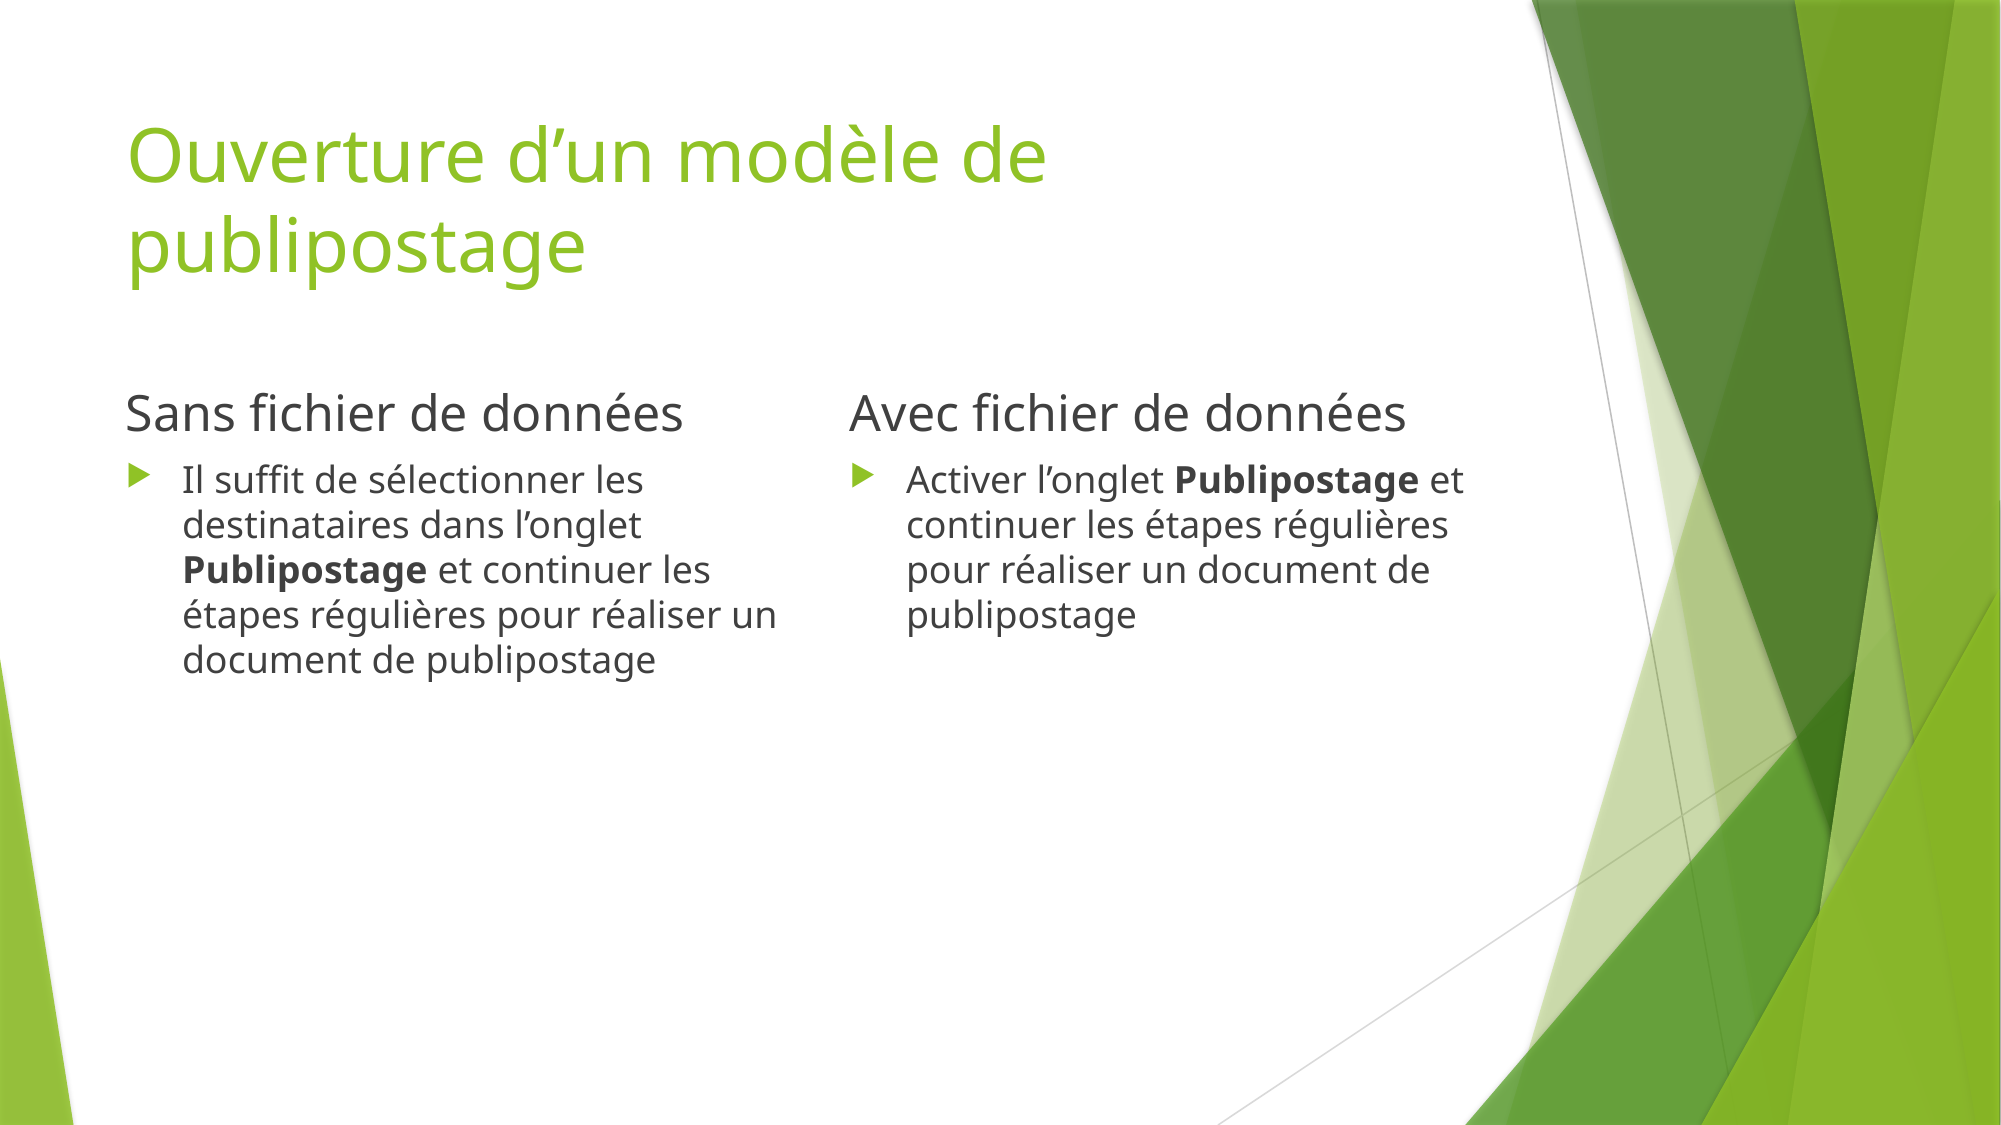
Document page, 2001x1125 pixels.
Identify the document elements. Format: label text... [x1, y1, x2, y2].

list Avec fichier de données [834, 354, 1522, 448]
list Activer l’onglet Publipostage et continuer les étapes régulières pour réaliser un document de publipostage [834, 448, 1522, 991]
list Il suffit de sélectionner les destinataires dans l’onglet Publipostage et continuer les étapes régulières pour réaliser un document de publipostage [110, 448, 798, 991]
list Sans fichier de données [110, 354, 798, 448]
title Ouverture d’un modèle de publipostage [111, 99, 1522, 317]
